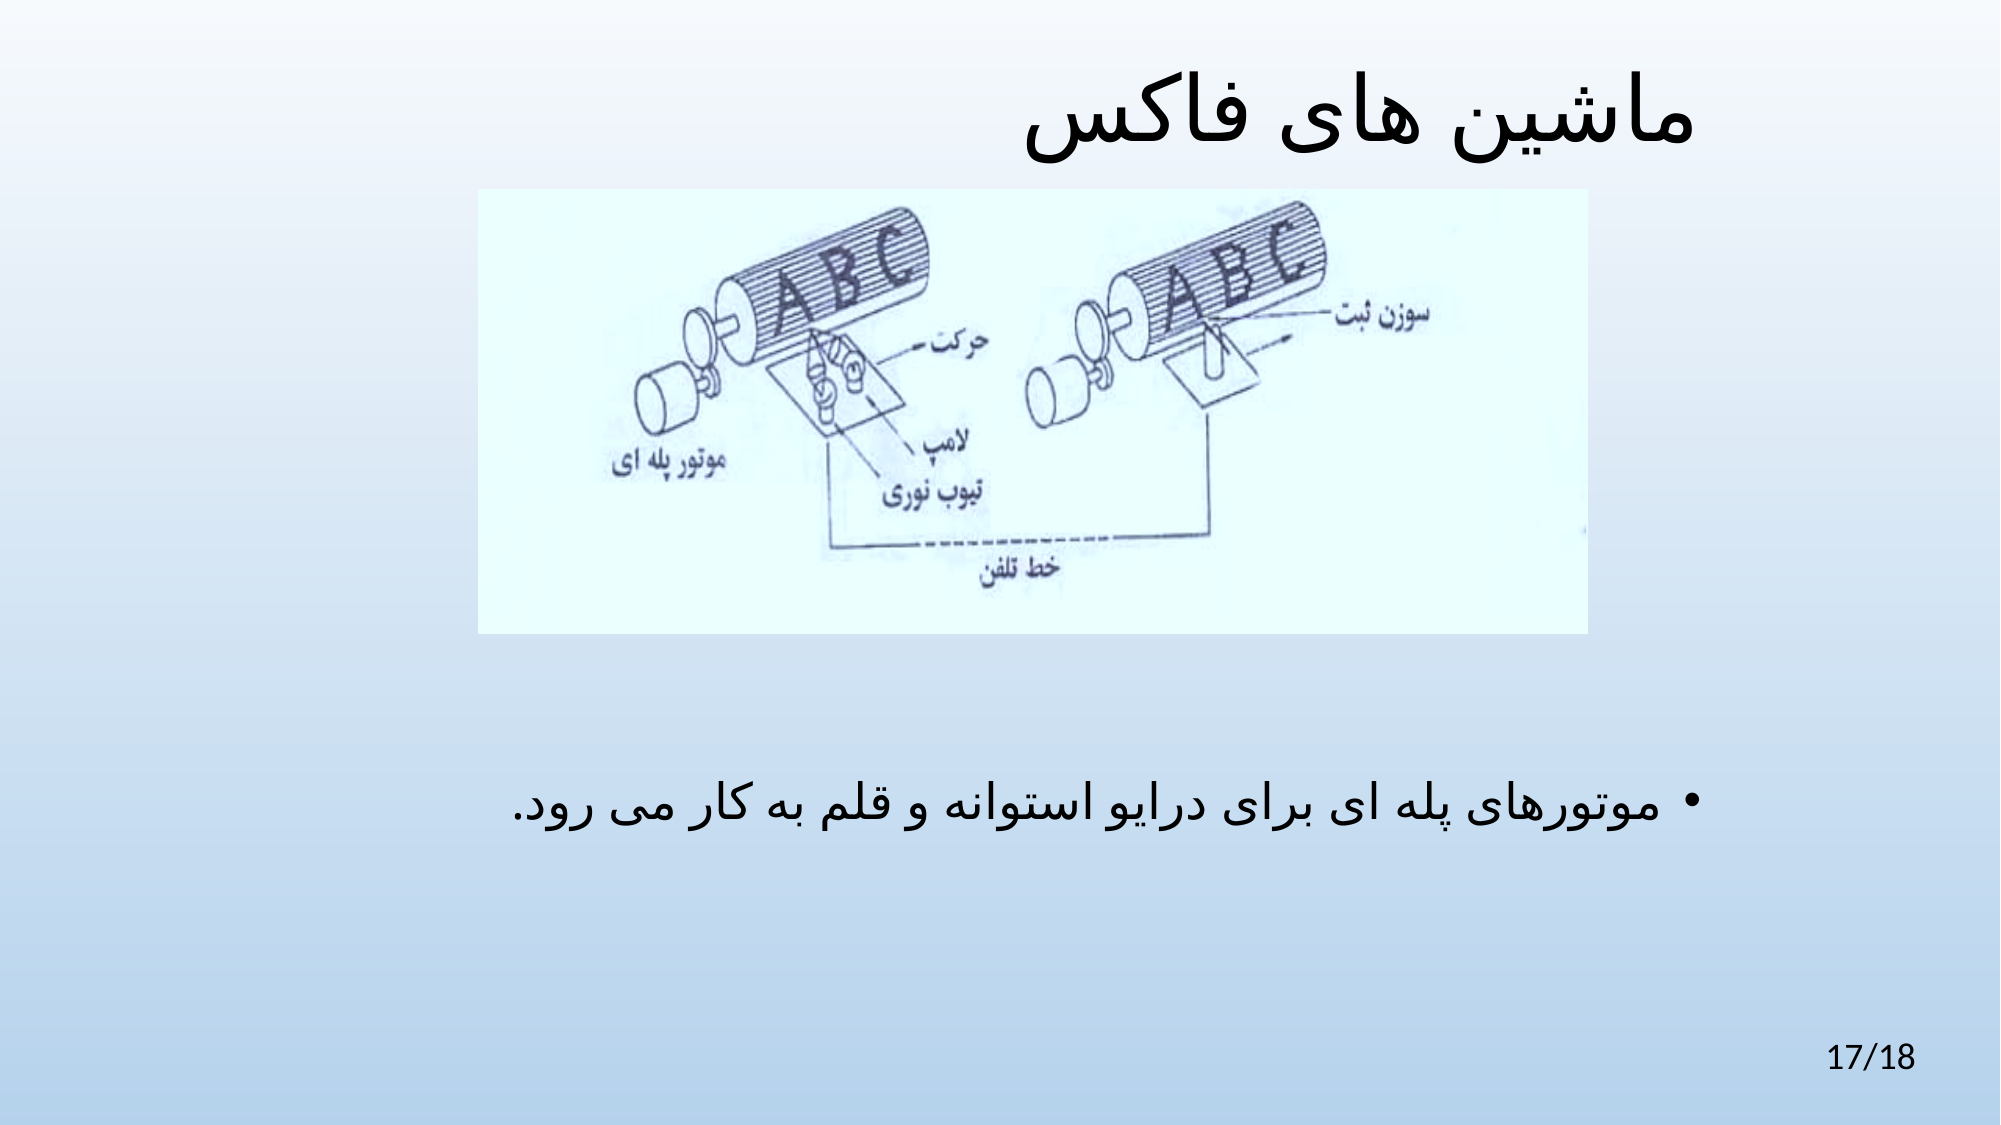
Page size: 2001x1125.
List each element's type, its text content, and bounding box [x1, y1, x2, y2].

text_box ماشین های فاکس [365, 54, 1716, 282]
text_box موتورهای پله ای برای درایو استوانه و قلم به کار می رود. [365, 774, 1716, 995]
text_box 17/18 [1810, 1024, 2000, 1085]
picture [478, 189, 1588, 634]
